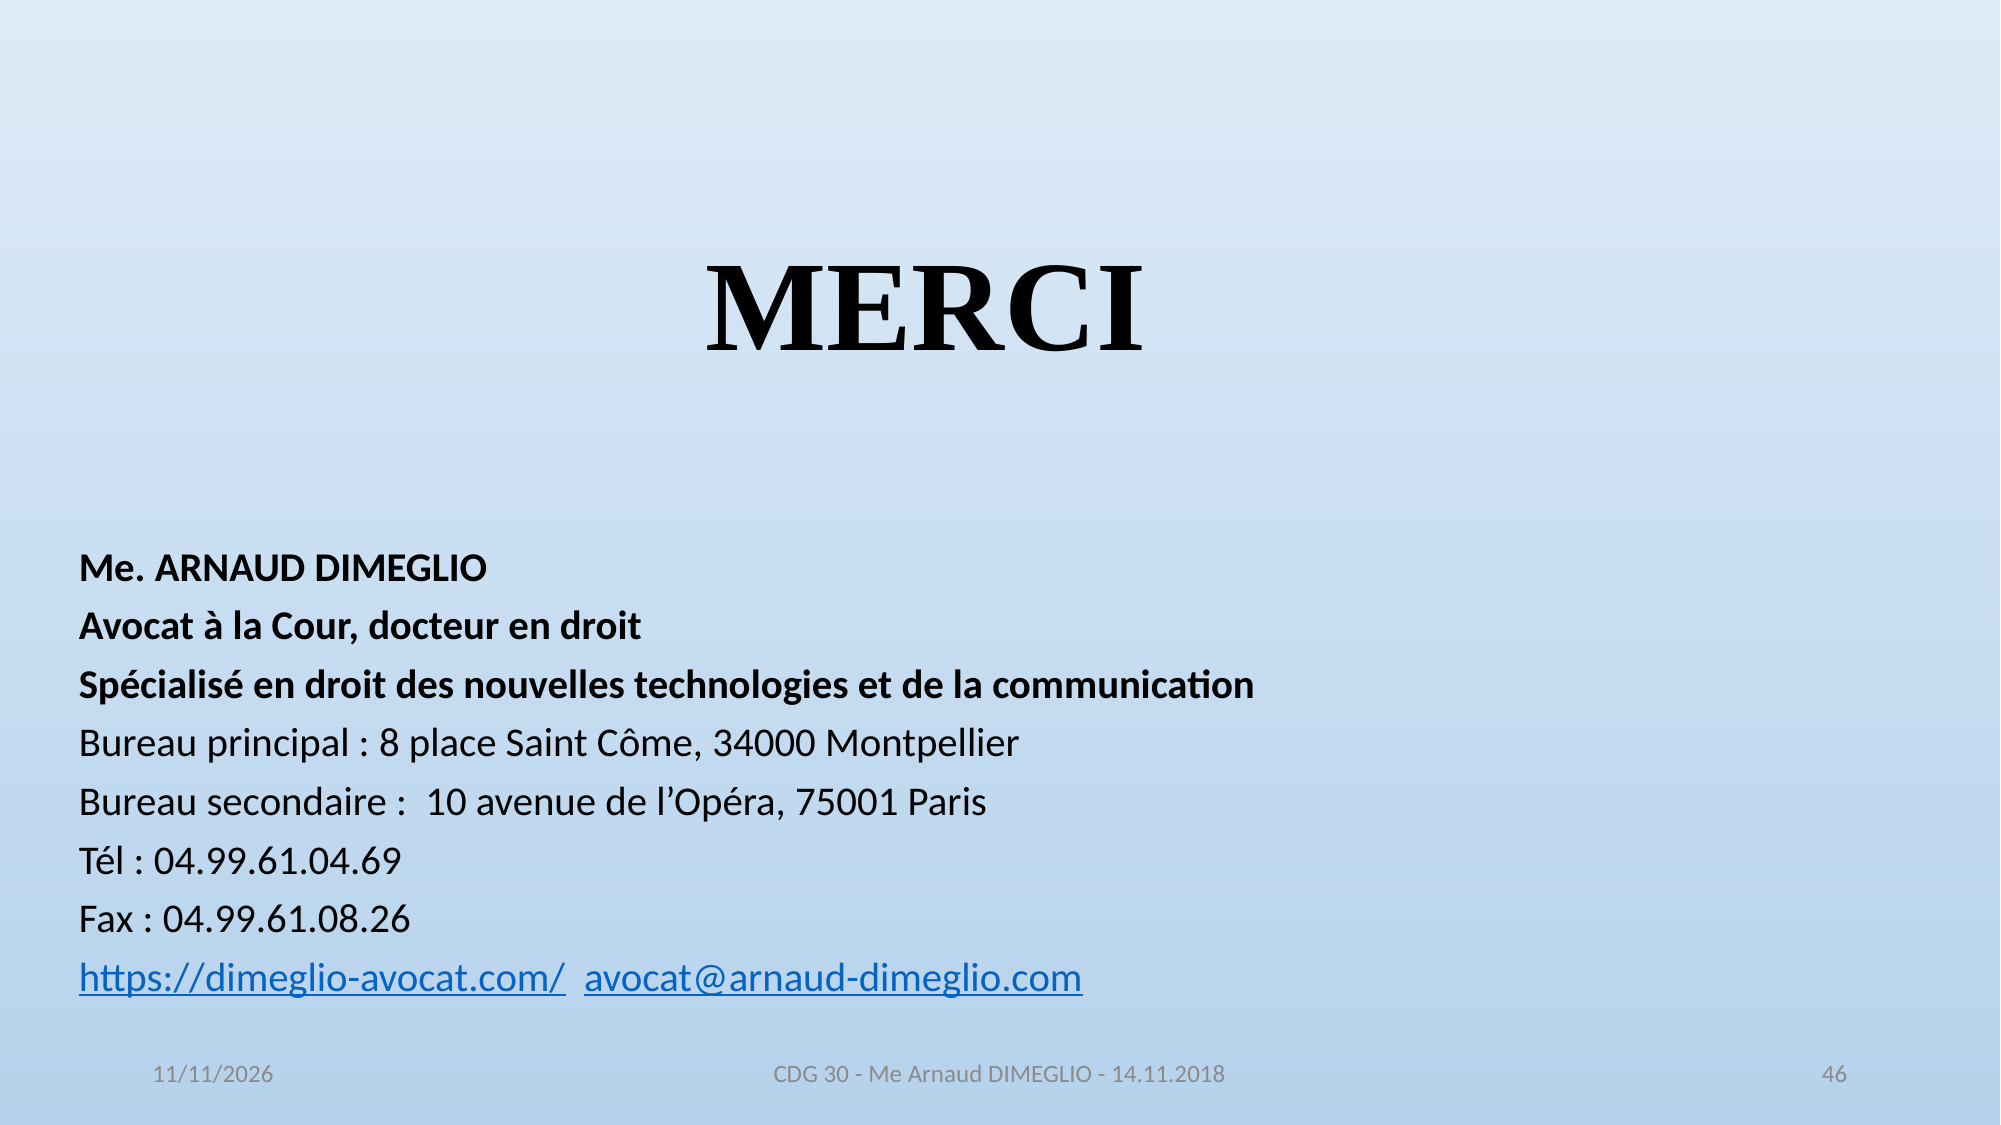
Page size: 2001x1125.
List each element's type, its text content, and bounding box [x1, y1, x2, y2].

list MERCI Me. ARNAUD DIMEGLIO Avocat à la Cour, docteur en droit Spécialisé en droit des nouvelles technologies et de la communication Bureau principal : 8 place Saint Côme, 34000 Montpellier Bureau secondaire : 10 avenue de l’Opéra, 75001 Paris Tél : 04.99.61.04.69 Fax : 04.99.61.08.26 https://dimeglio-avocat.com/ avocat@arnaud-dimeglio.com [63, 110, 1789, 1018]
footer CDG 30 - Me Arnaud DIMEGLIO - 14.11.2018 [662, 1042, 1338, 1103]
slide_number 46 [1412, 1042, 1863, 1103]
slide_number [137, 1042, 588, 1103]
